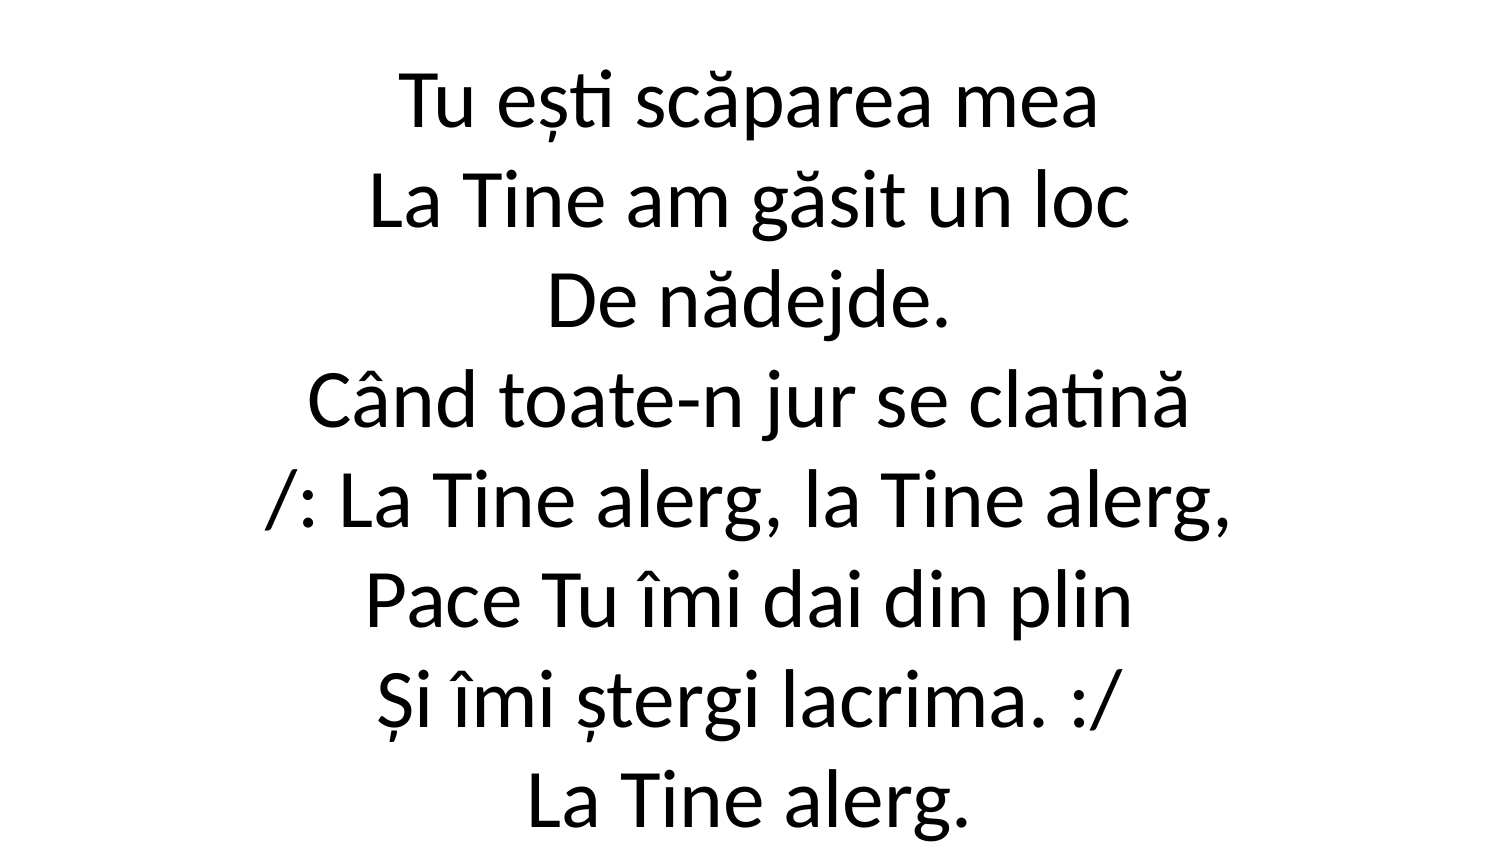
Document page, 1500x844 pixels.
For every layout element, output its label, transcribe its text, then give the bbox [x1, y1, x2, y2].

text_box Tu ești scăparea mea La Tine am găsit un loc De nădejde. Când toate-n jur se clatină /: La Tine alerg, la Tine alerg, Pace Tu îmi dai din plin Și îmi ștergi lacrima. :/ La Tine alerg. [250, 0, 1250, 844]
